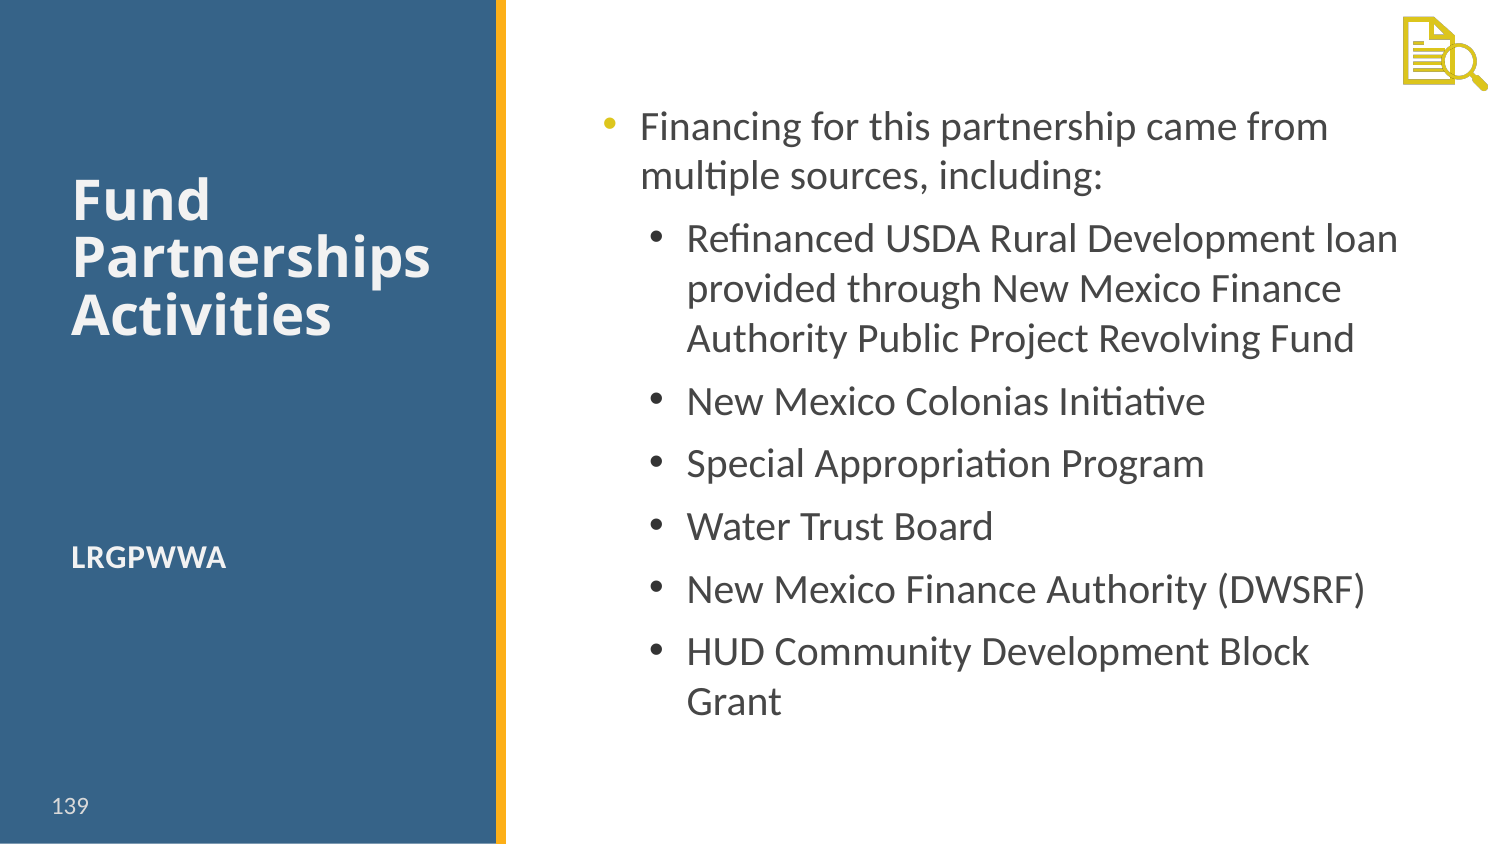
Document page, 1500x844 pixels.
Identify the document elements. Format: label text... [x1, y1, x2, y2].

list LRGPWWA [56, 532, 451, 780]
slide_number 139 [16, 782, 124, 828]
list Financing for this partnership came from multiple sources, including: Refinanced USDA Rural Development loan provided through New Mexico Finance Authority Public Project Revolving Fund New Mexico Colonias Initiative Special Appropriation Program Water Trust Board New Mexico Finance Authority (DWSRF) HUD Community Development Block Grant [587, 90, 1430, 768]
title Fund Partnerships Activities [56, 73, 451, 355]
picture [1389, 10, 1493, 96]
